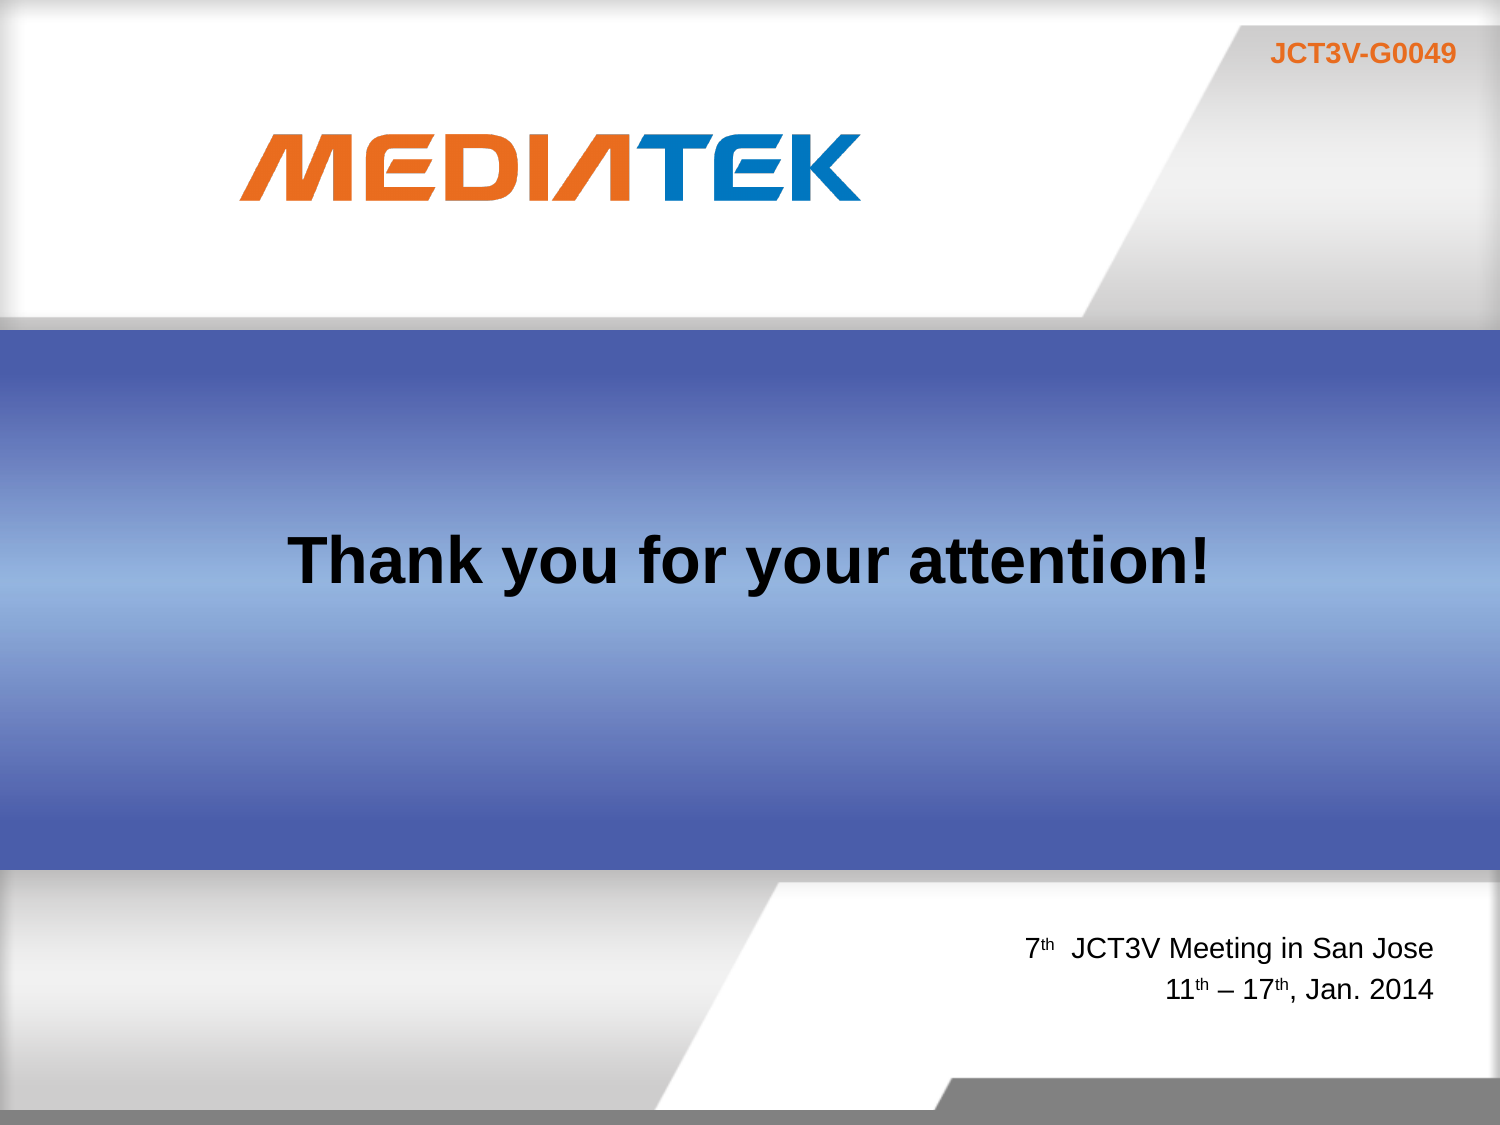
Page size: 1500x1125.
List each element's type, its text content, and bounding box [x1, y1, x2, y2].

title Thank you for your attention! [50, 438, 1450, 676]
picture [0, 0, 1500, 1125]
